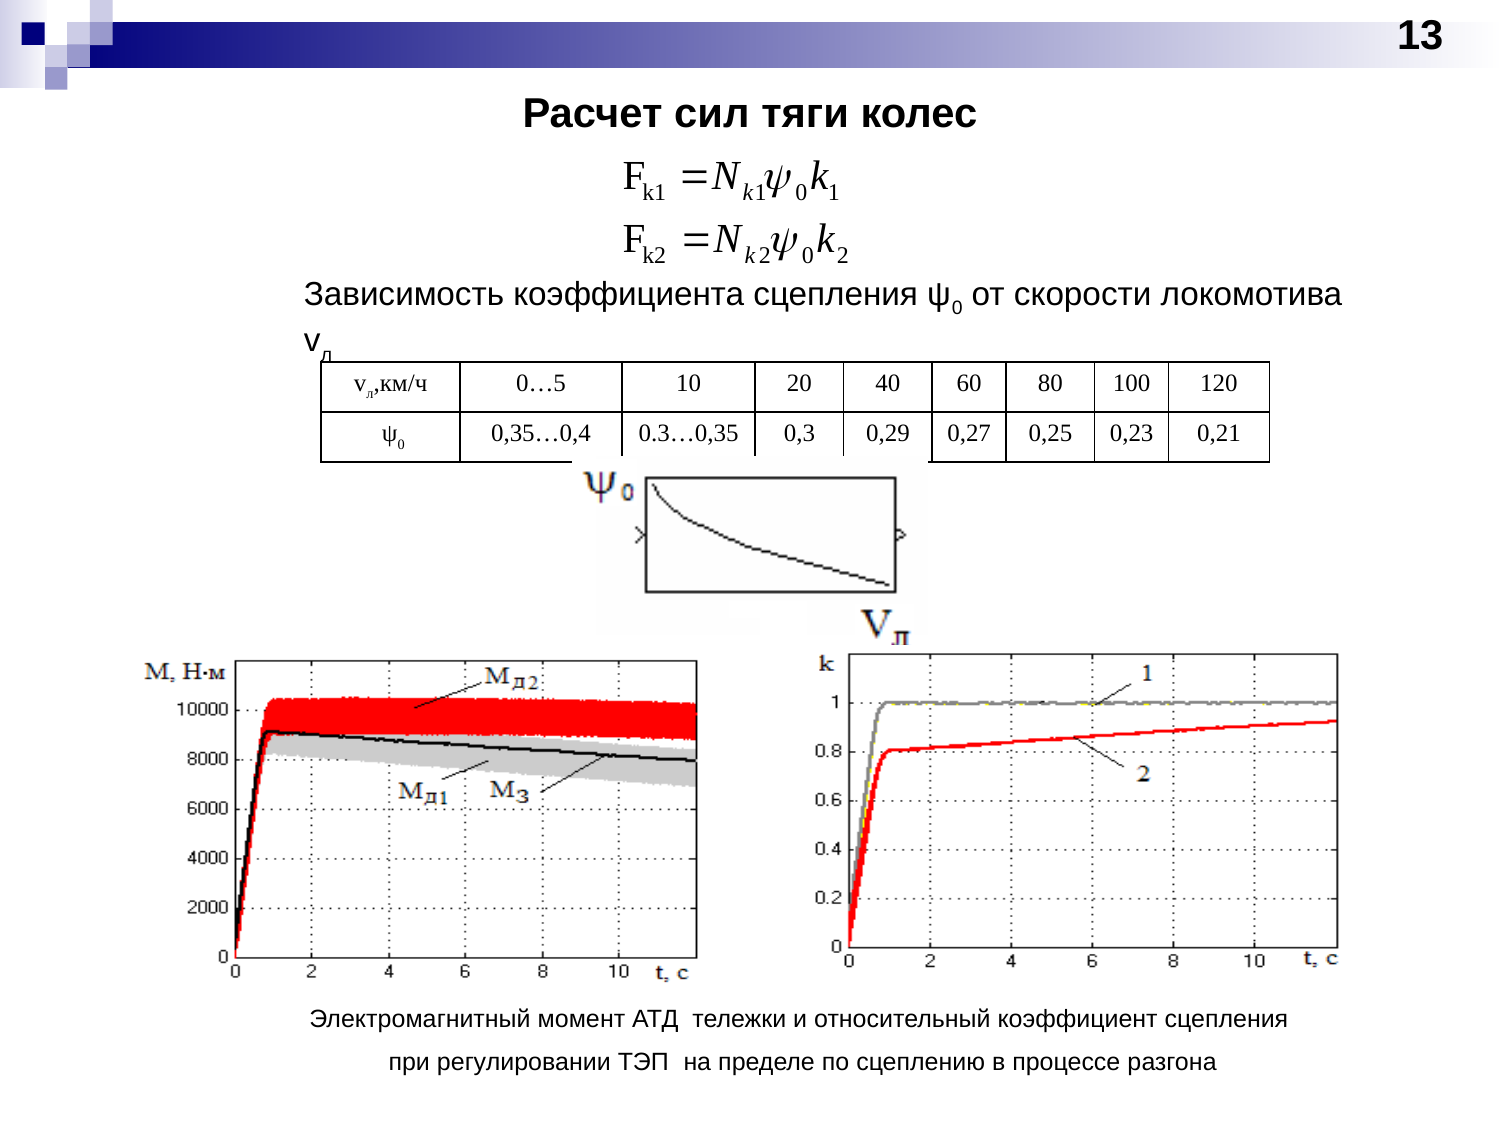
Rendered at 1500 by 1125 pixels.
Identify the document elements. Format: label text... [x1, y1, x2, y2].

table_cell 0,35…0,4 [461, 413, 621, 461]
table_header 10 [623, 363, 754, 411]
table_cell 0,23 [1095, 413, 1168, 461]
table_header 40 [844, 363, 931, 411]
table_header 60 [933, 363, 1005, 411]
table_header 120 [1169, 363, 1269, 411]
table_header 100 [1095, 363, 1168, 411]
table_cell 0.3…0,35 [623, 413, 754, 454]
table_header vл,км/ч [322, 363, 459, 411]
text_box Зависимость коэффициента сцепления ψ0 от скорости локомотива vл [289, 264, 1388, 413]
table_cell 0,29 [844, 413, 931, 458]
table_cell ψ0 [322, 413, 459, 461]
table_cell 0,25 [1007, 413, 1094, 461]
table_header 0…5 [461, 363, 621, 411]
text_box Расчет сил тяги колес [0, 78, 1500, 143]
table_header 20 [756, 363, 843, 411]
table_cell 0,27 [933, 413, 1005, 461]
text_box Электромагнитный момент АТД тележки и относительный коэффициент сцепления при регулировании ТЭП на пределе по сцеплению в процессе разгона [147, 995, 1459, 1094]
text_box 13 [1340, 0, 1500, 65]
picture [140, 455, 1353, 988]
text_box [616, 148, 857, 273]
table_header 80 [1007, 363, 1094, 411]
table_cell 0,21 [1169, 413, 1269, 461]
table_cell 0,3 [756, 413, 843, 454]
